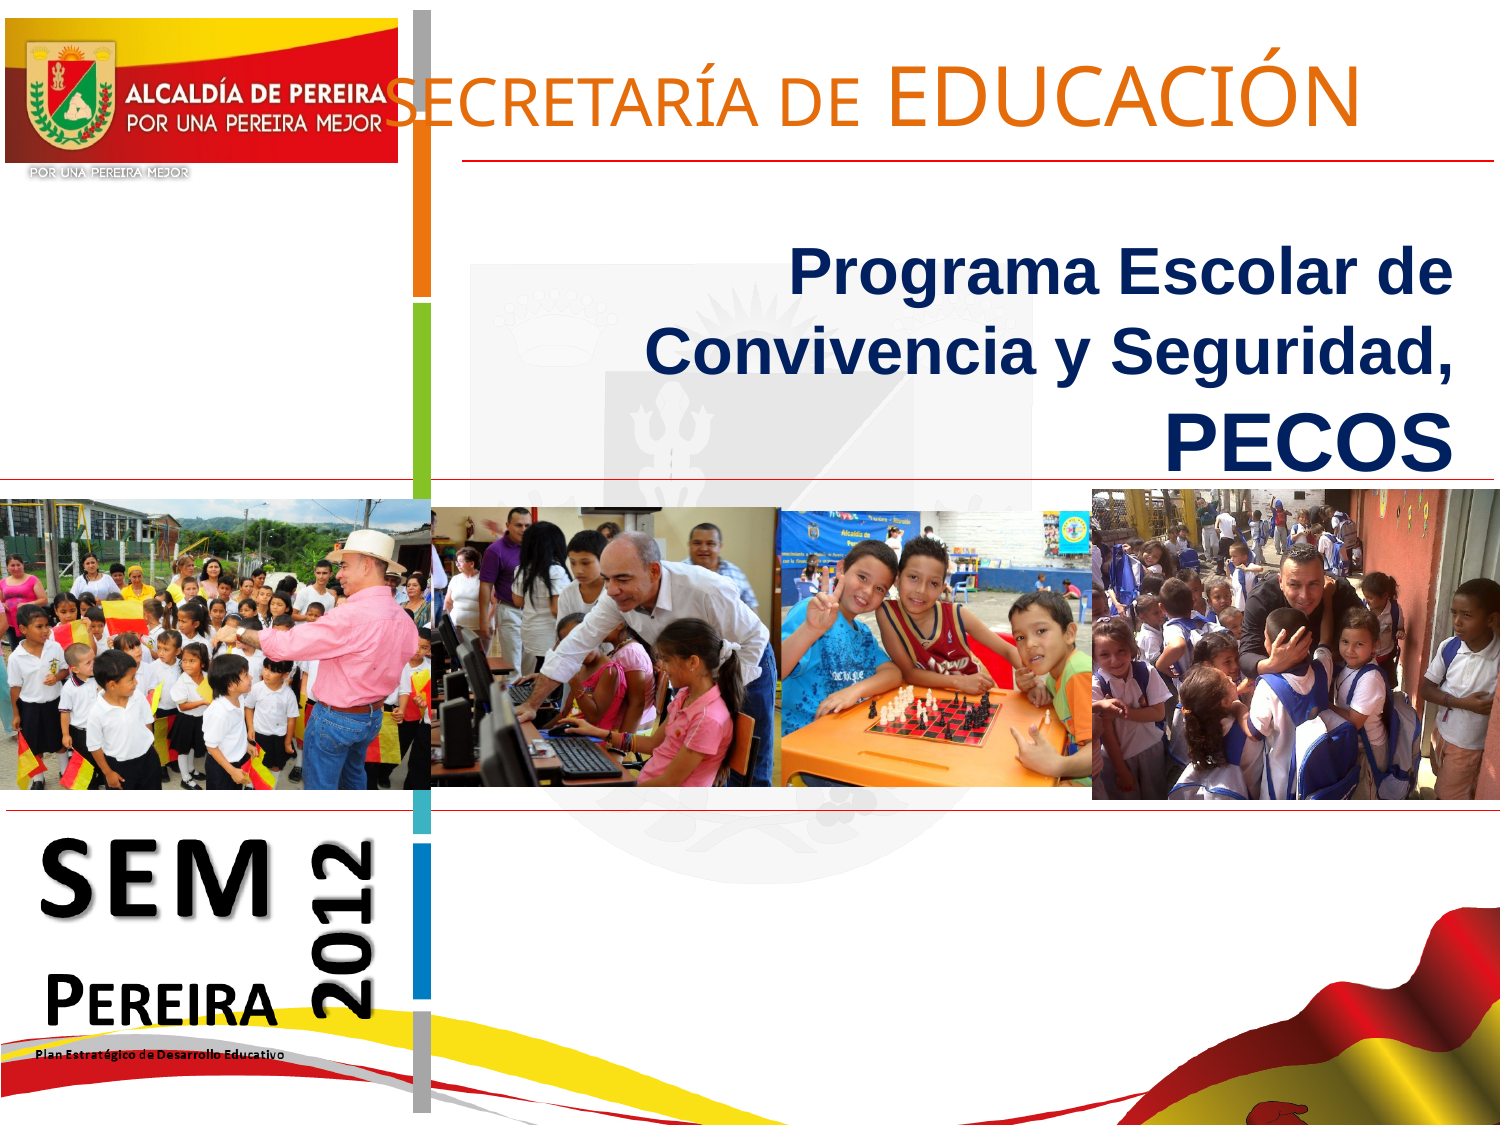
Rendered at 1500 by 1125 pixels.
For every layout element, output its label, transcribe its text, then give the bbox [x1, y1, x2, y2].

text_box Secretaría de EDUCACIÓN [437, 19, 1407, 154]
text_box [412, 9, 432, 498]
text_box Programa Escolar de Convivencia y Seguridad, PECOS [466, 220, 1470, 479]
text_box Secretaría de EDUCACIÓN [401, 19, 407, 154]
text_box [438, 505, 783, 527]
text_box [412, 797, 432, 1114]
picture [0, 0, 1500, 1125]
text_box Programa Escolar de Convivencia y Seguridad, PECOS [466, 489, 1088, 495]
text_box [438, 536, 772, 789]
